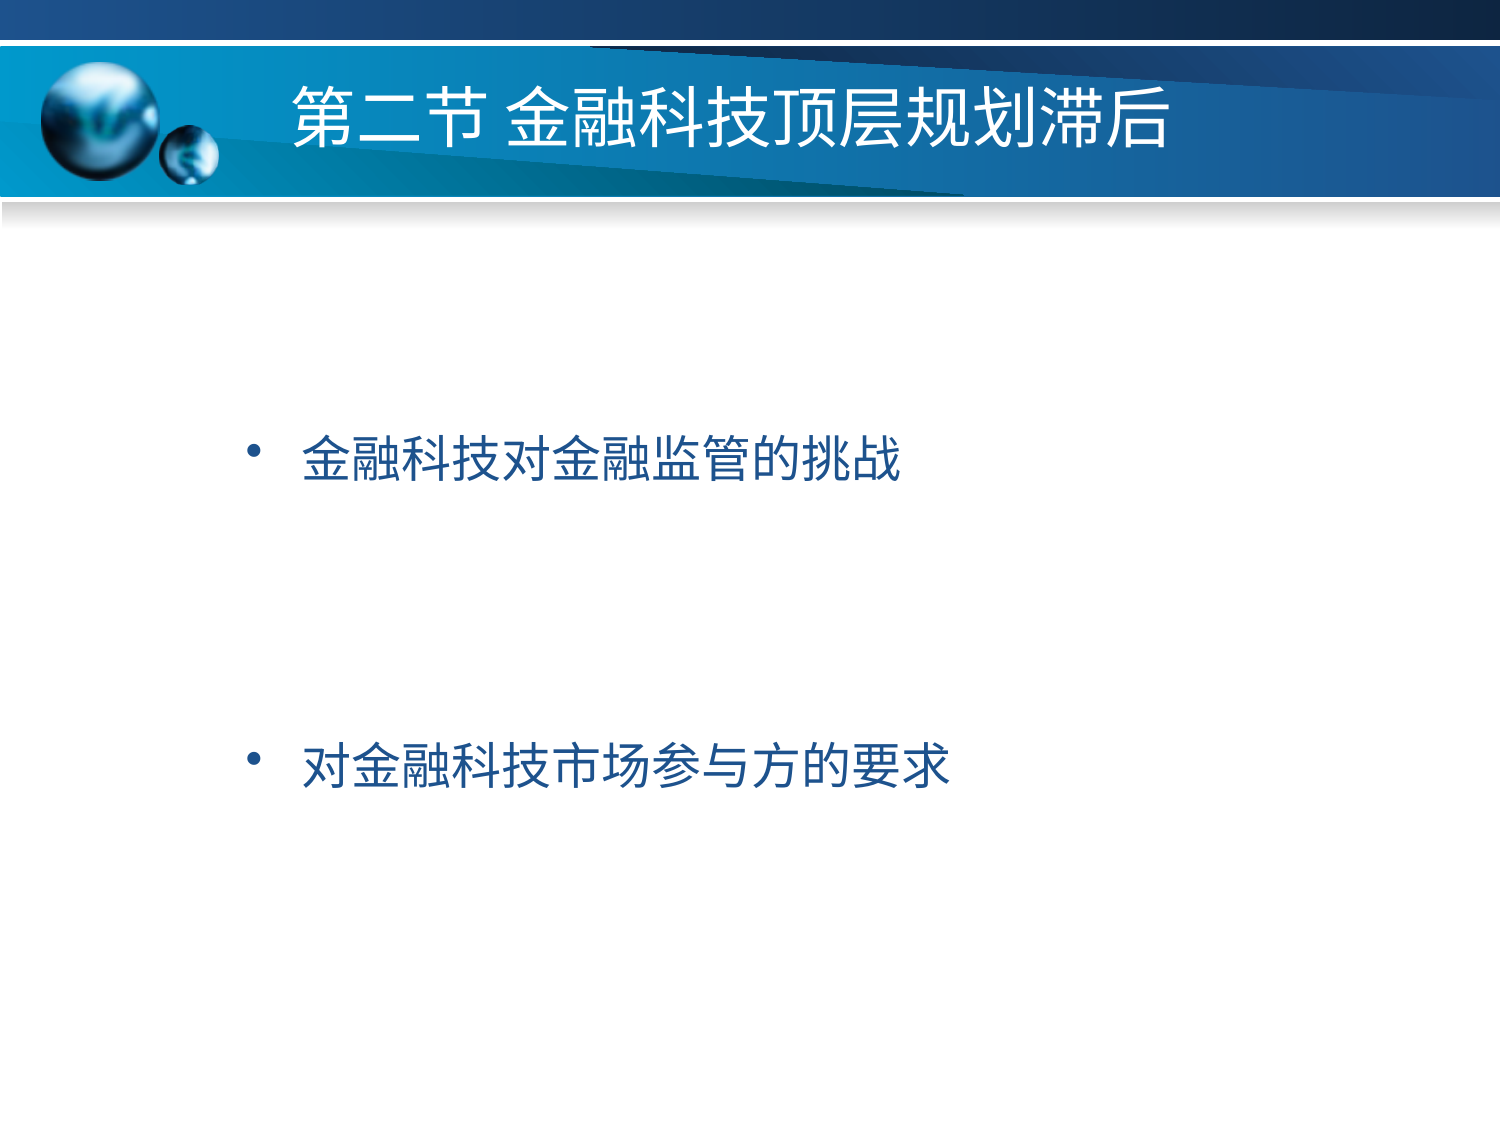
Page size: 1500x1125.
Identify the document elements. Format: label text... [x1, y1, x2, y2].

title 第二节 金融科技顶层规划滞后 [274, 44, 1363, 188]
text_box 对金融科技市场参与方的要求 [230, 727, 1270, 803]
picture [42, 63, 159, 180]
text_box 金融科技对金融监管的挑战 [230, 419, 1270, 495]
picture [160, 126, 218, 184]
